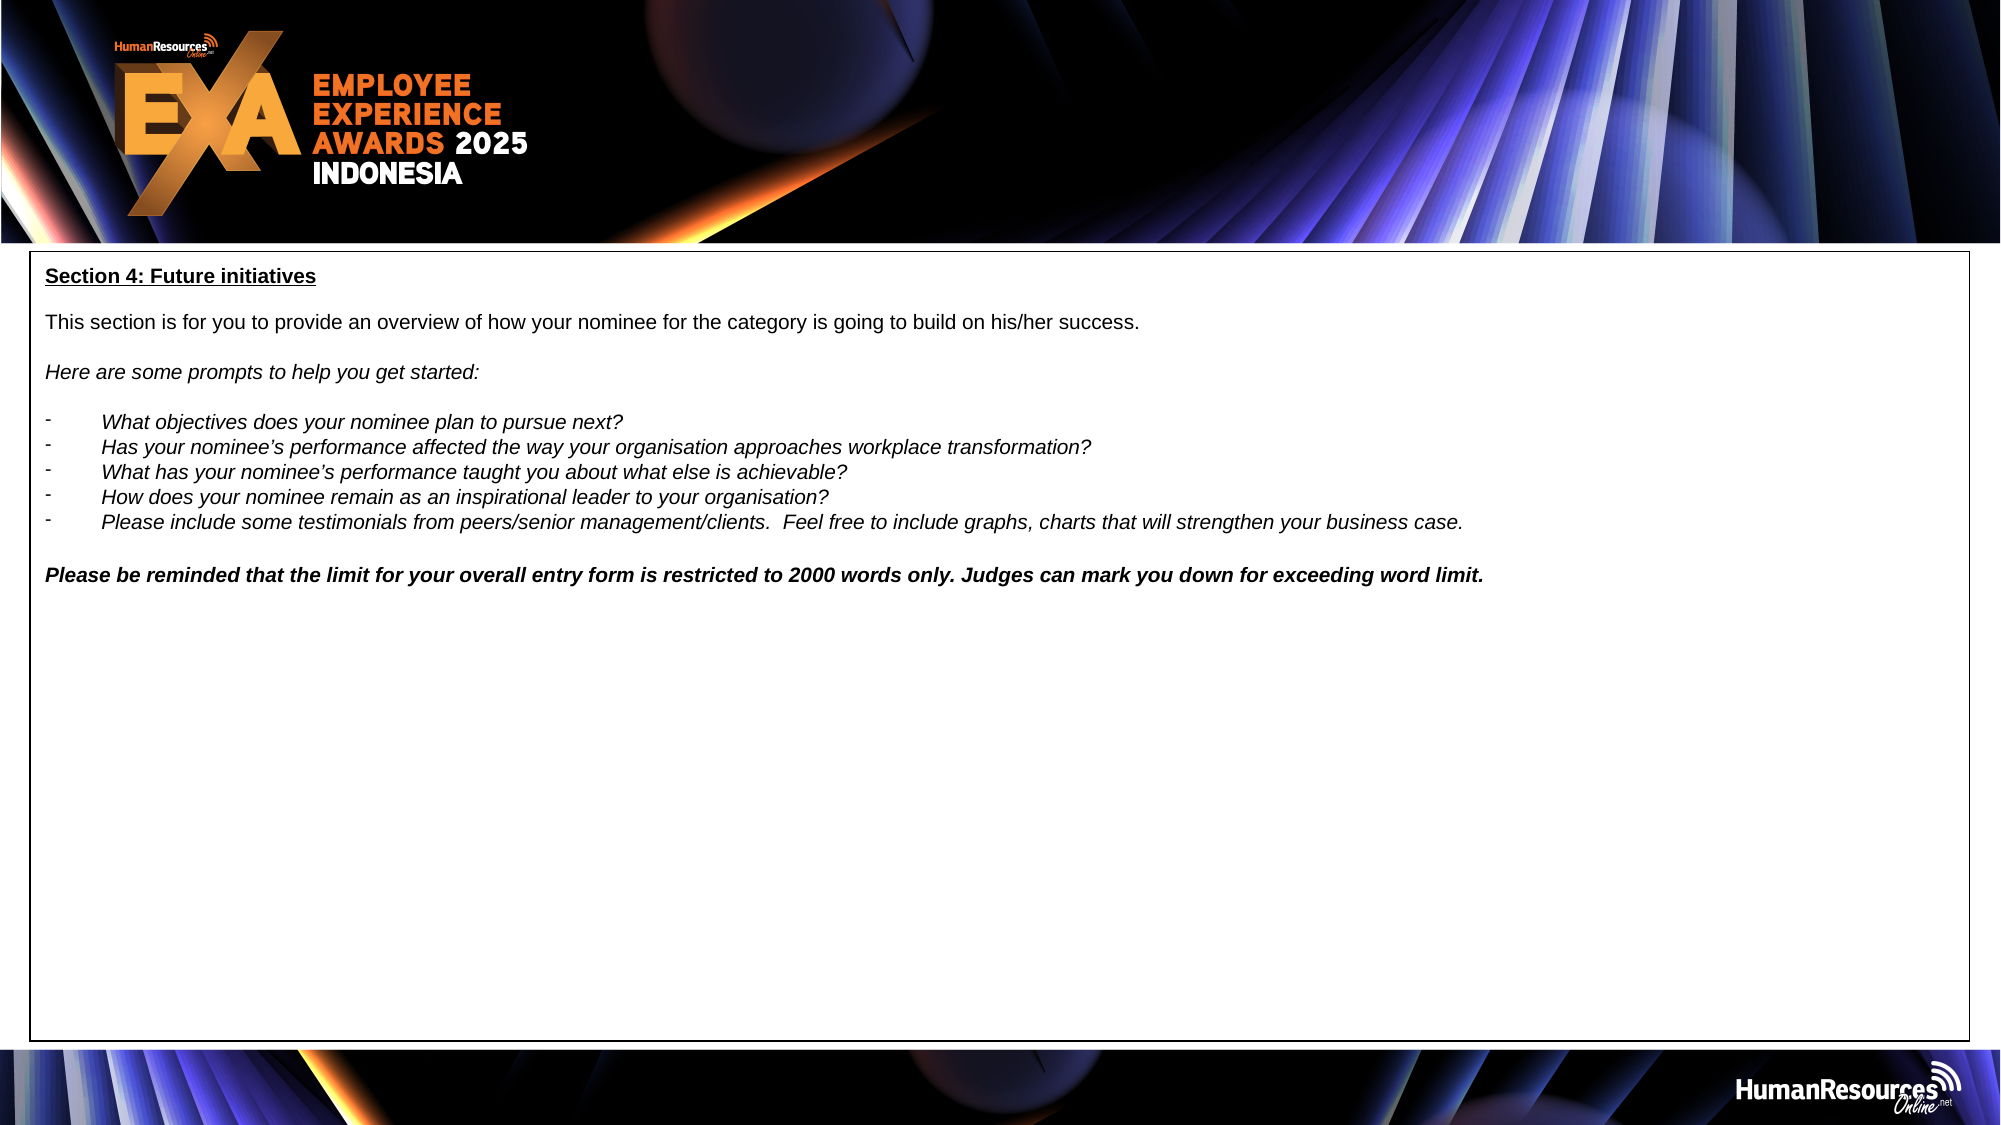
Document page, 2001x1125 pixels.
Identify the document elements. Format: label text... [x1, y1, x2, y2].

text_box Section 4: Future initiatives This section is for you to provide an overview of how your nominee for the category is going to build on his/her success. Here are some prompts to help you get started: What objectives does your nominee plan to pursue next? Has your nominee’s performance affected the way your organisation approaches workplace transformation? What has your nominee’s performance taught you about what else is achievable? How does your nominee remain as an inspirational leader to your organisation? Please include some testimonials from peers/senior management/clients. Feel free to include graphs, charts that will strengthen your business case. Please be reminded that the limit for your overall entry form is restricted to 2000 words only. Judges can mark you down for exceeding word limit. [30, 251, 1970, 1042]
picture [0, 0, 2001, 1125]
